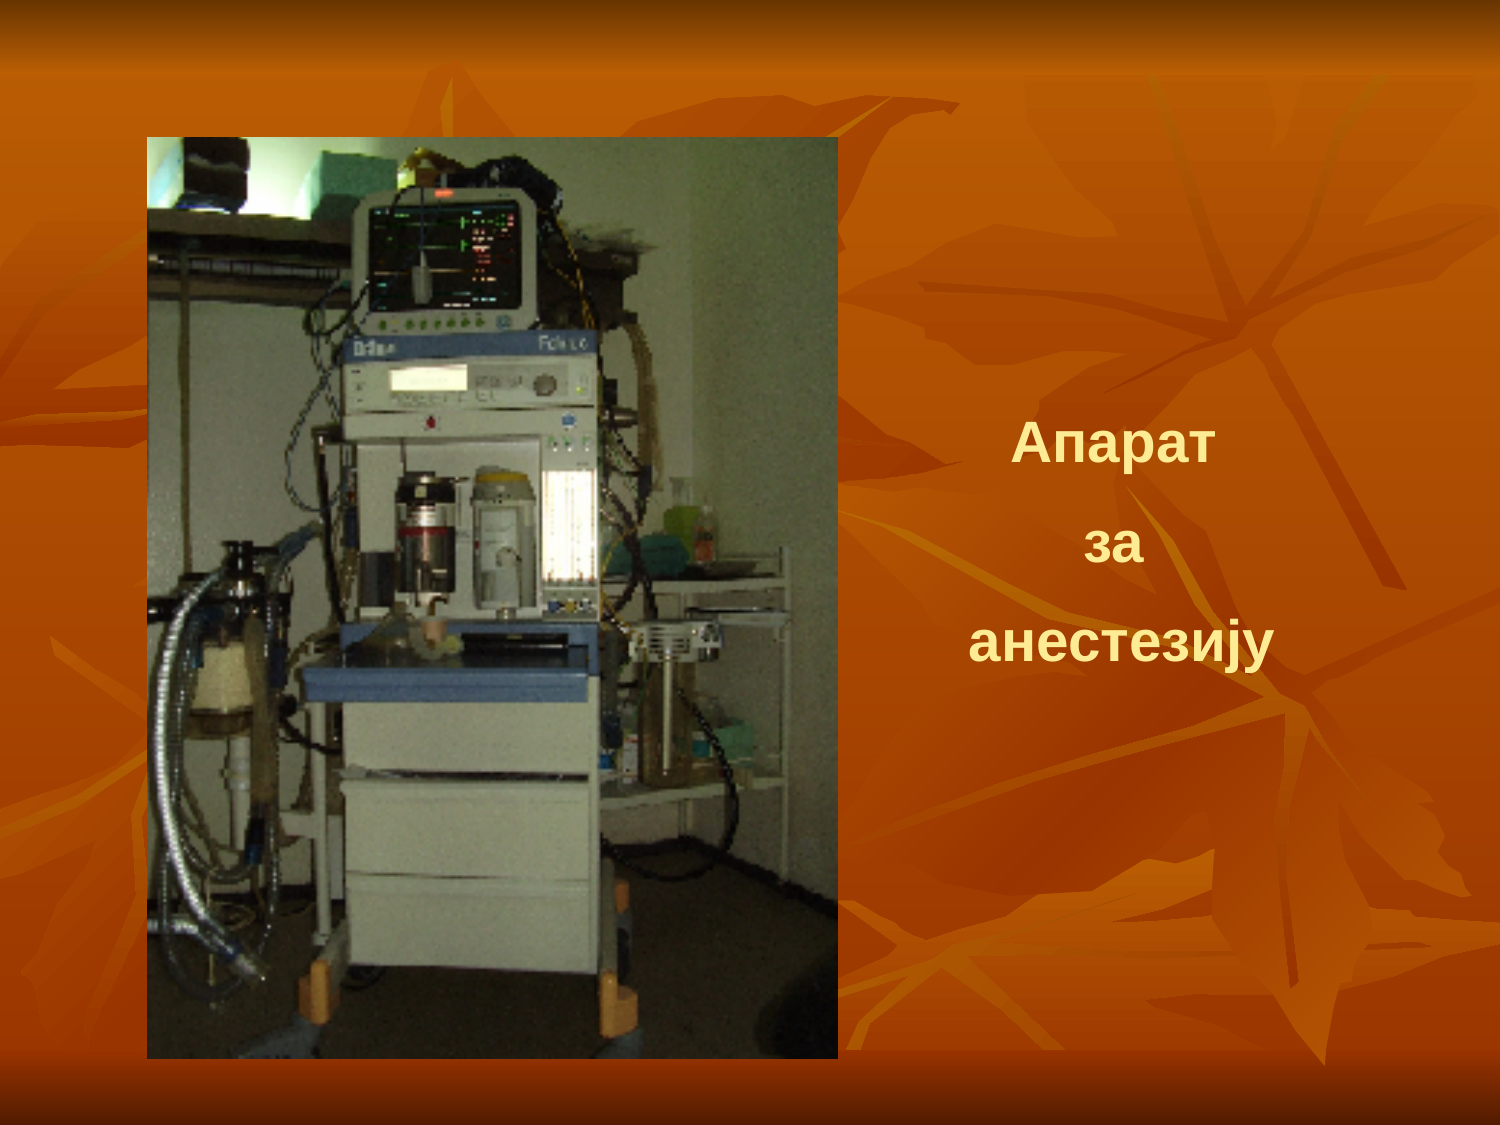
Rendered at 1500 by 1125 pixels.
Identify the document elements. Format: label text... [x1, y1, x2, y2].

picture [147, 136, 839, 1059]
text_box Апарат за анестезију [879, 397, 1365, 681]
